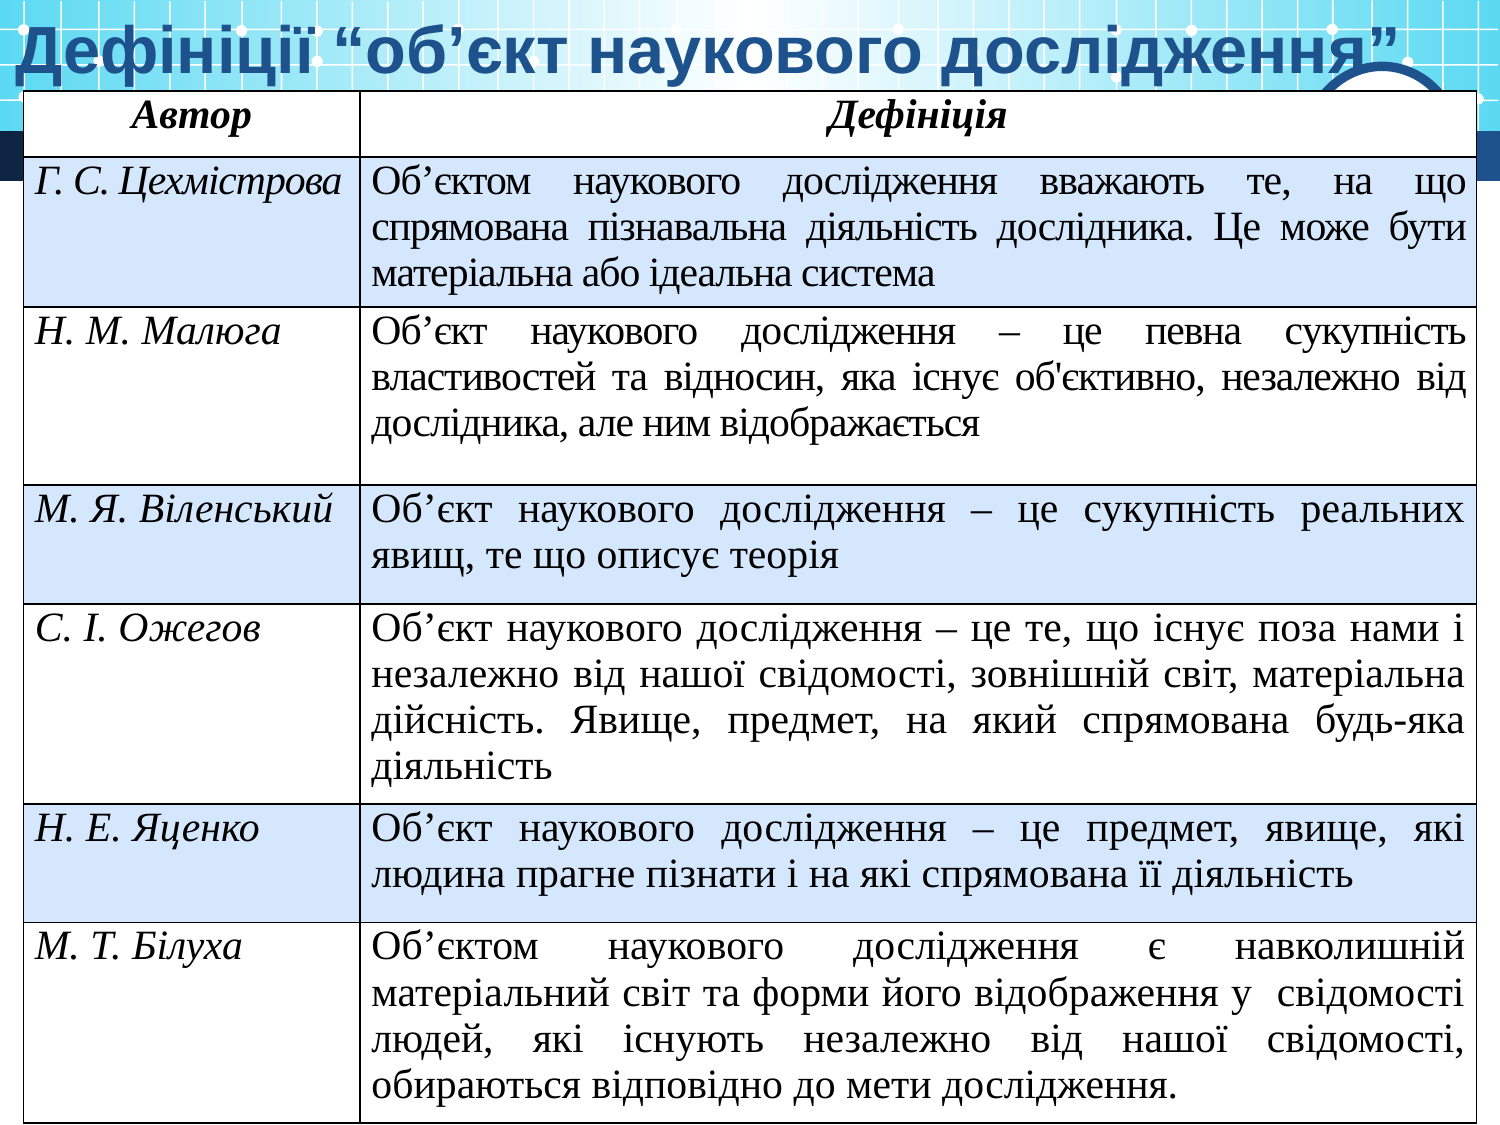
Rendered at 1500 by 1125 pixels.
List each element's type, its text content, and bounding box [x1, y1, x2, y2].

table_cell Н. Е. Яценко [24, 805, 359, 922]
table_cell Об’єктом наукового дослідження є навколишній матеріальний світ та форми його відображення у свідомості людей, які існують незалежно від нашої свідомості, обираються відповідно до мети дослідження. [361, 923, 1476, 1122]
table_cell Об’єктом наукового дослідження вважають те, на що спрямована пізнавальна діяльність дослідника. Це може бути матеріальна або ідеальна система [361, 158, 1476, 306]
table_cell М. Т. Білуха [24, 923, 359, 1122]
table_cell М. Я. Віленський [24, 486, 359, 603]
table_header Автор [24, 92, 359, 156]
table_cell С. І. Ожегов [24, 605, 359, 803]
table_cell Г. С. Цехмістрова [24, 158, 359, 306]
table_header Дефініція [361, 92, 1476, 156]
table_cell Об’єкт наукового дослідження – це те, що існує поза нами і незалежно від нашої свідомості, зовнішній світ, матеріальна дійсність. Явище, предмет, на який спрямована будь-яка діяльність [361, 605, 1476, 803]
text_box Дефініції “об’єкт наукового дослідження” [0, 0, 1459, 95]
table_cell Н. М. Малюга [24, 308, 359, 484]
table_cell Об’єкт наукового дослідження – це певна сукупність властивостей та відносин, яка існує об'єктивно, незалежно від дослідника, але ним відображається [361, 308, 1476, 484]
table_cell Об’єкт наукового дослідження – це предмет, явище, які людина прагне пізнати і на які спрямована її діяльність [361, 805, 1476, 922]
table_cell Об’єкт наукового дослідження – це сукупність реальних явищ, те що описує теорія [361, 486, 1476, 603]
